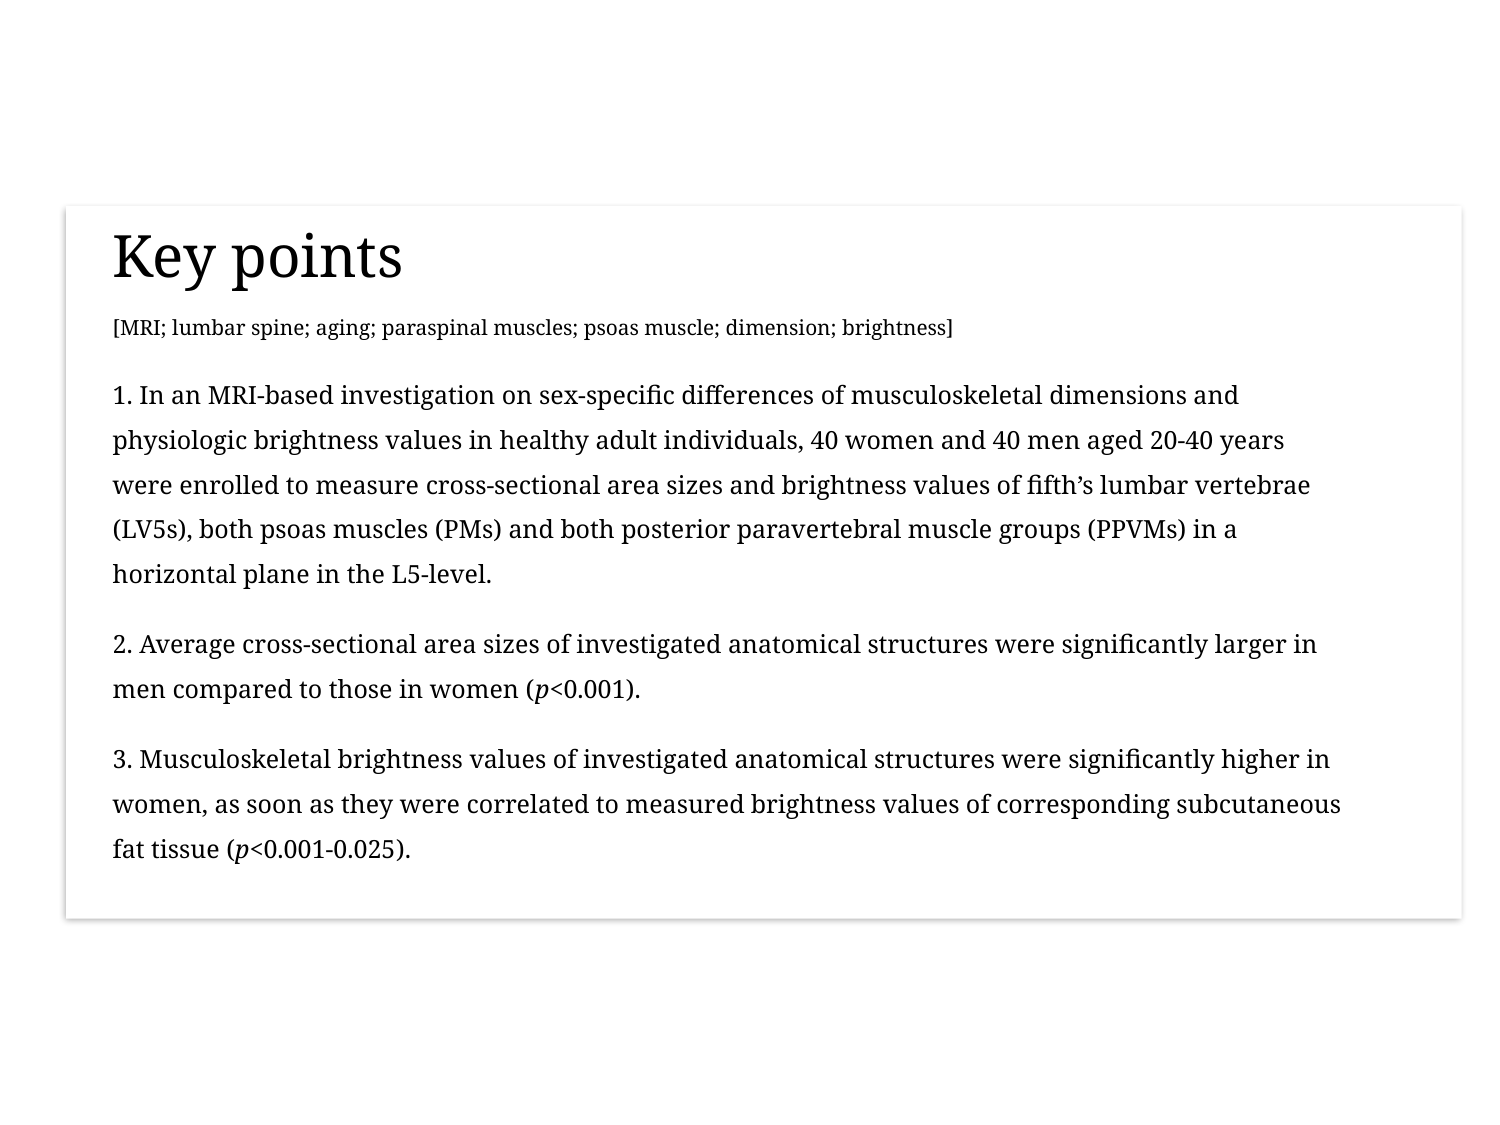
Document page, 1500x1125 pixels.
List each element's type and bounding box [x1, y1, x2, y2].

text_box [65, 205, 1462, 919]
